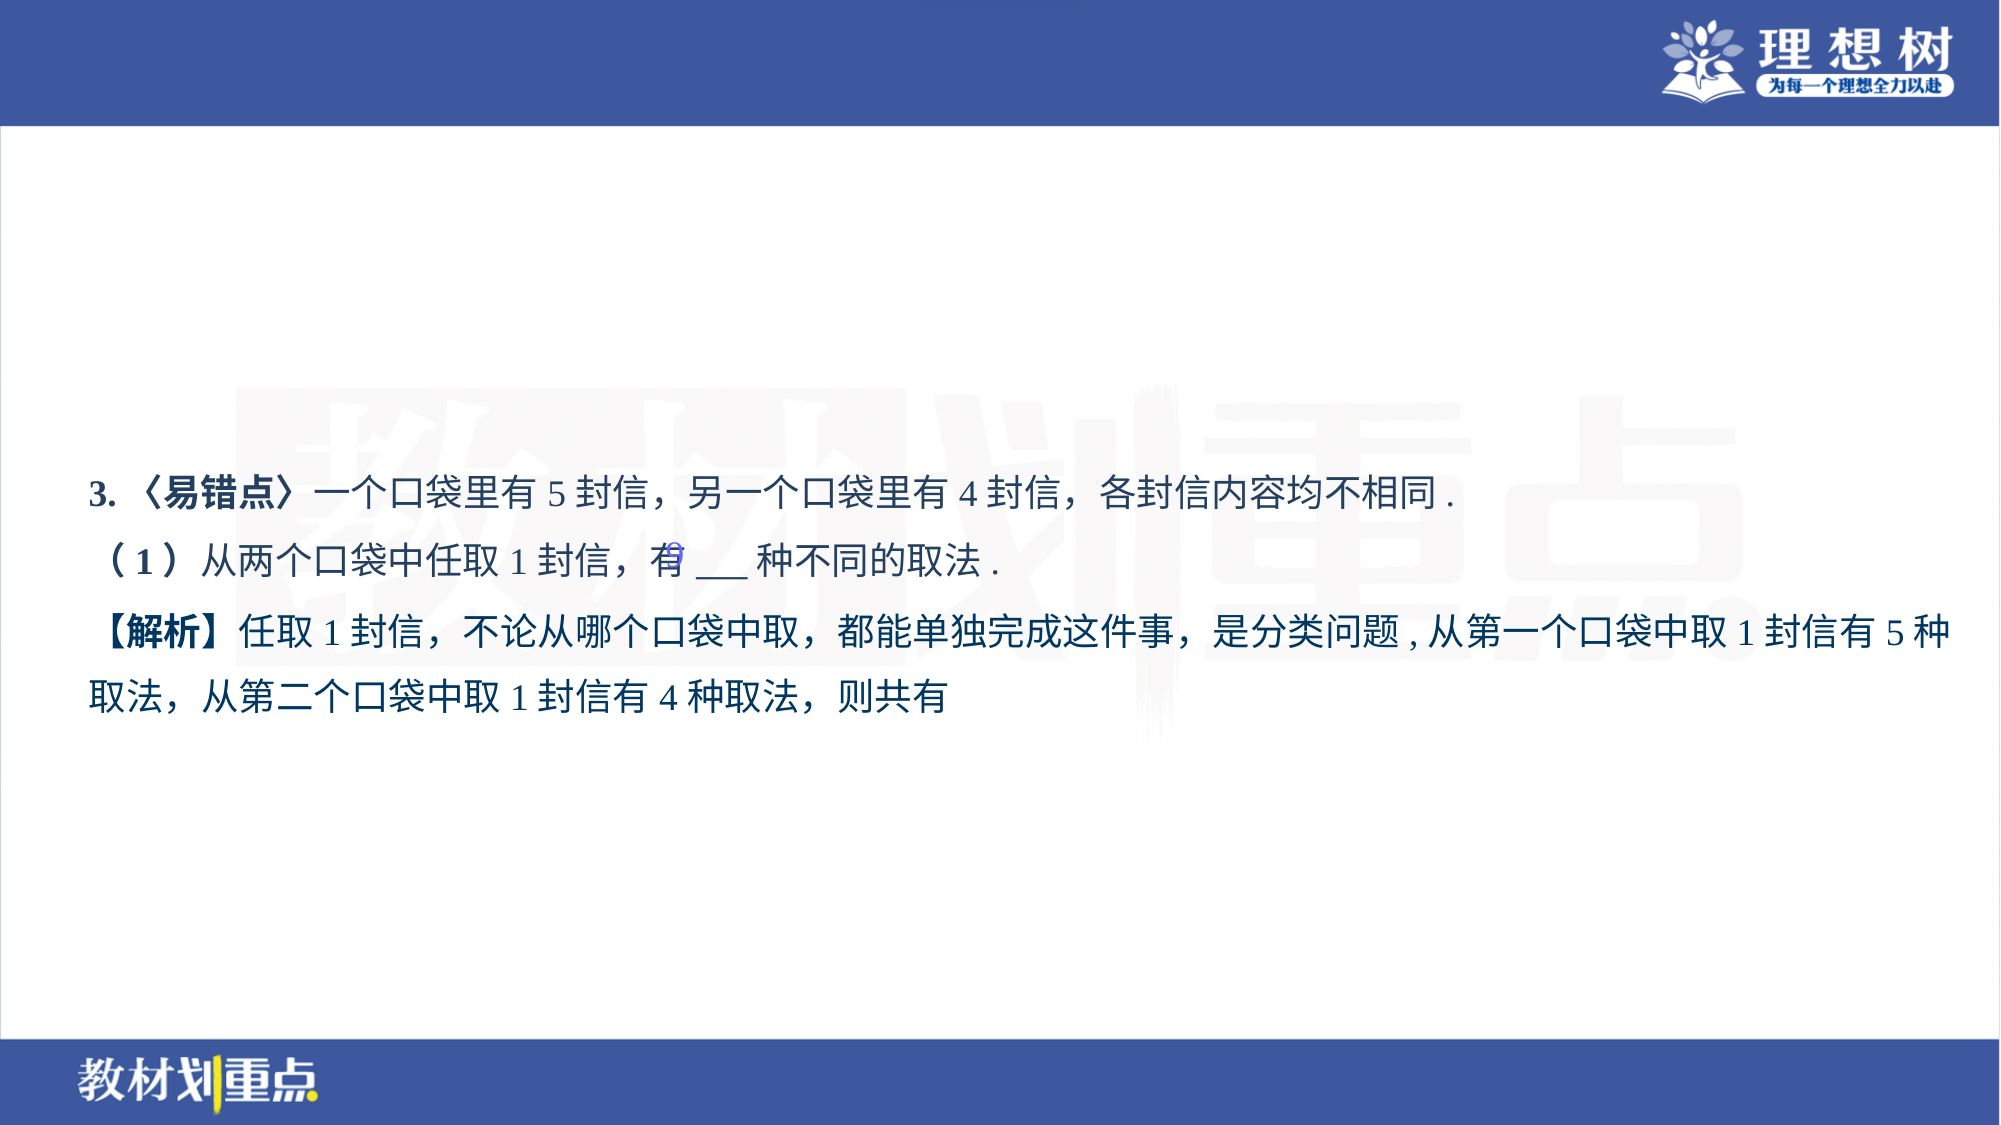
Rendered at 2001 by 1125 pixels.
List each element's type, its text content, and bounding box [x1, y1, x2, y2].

text_box 9 [651, 508, 698, 568]
text_box 3.〈易错点〉一个口袋里有5封信，另一个口袋里有4封信，各封信内容均不相同. [88, 447, 1911, 507]
picture [0, 0, 2000, 1125]
text_box （1）从两个口袋中任取1封信，有___种不同的取法. [88, 515, 1911, 575]
